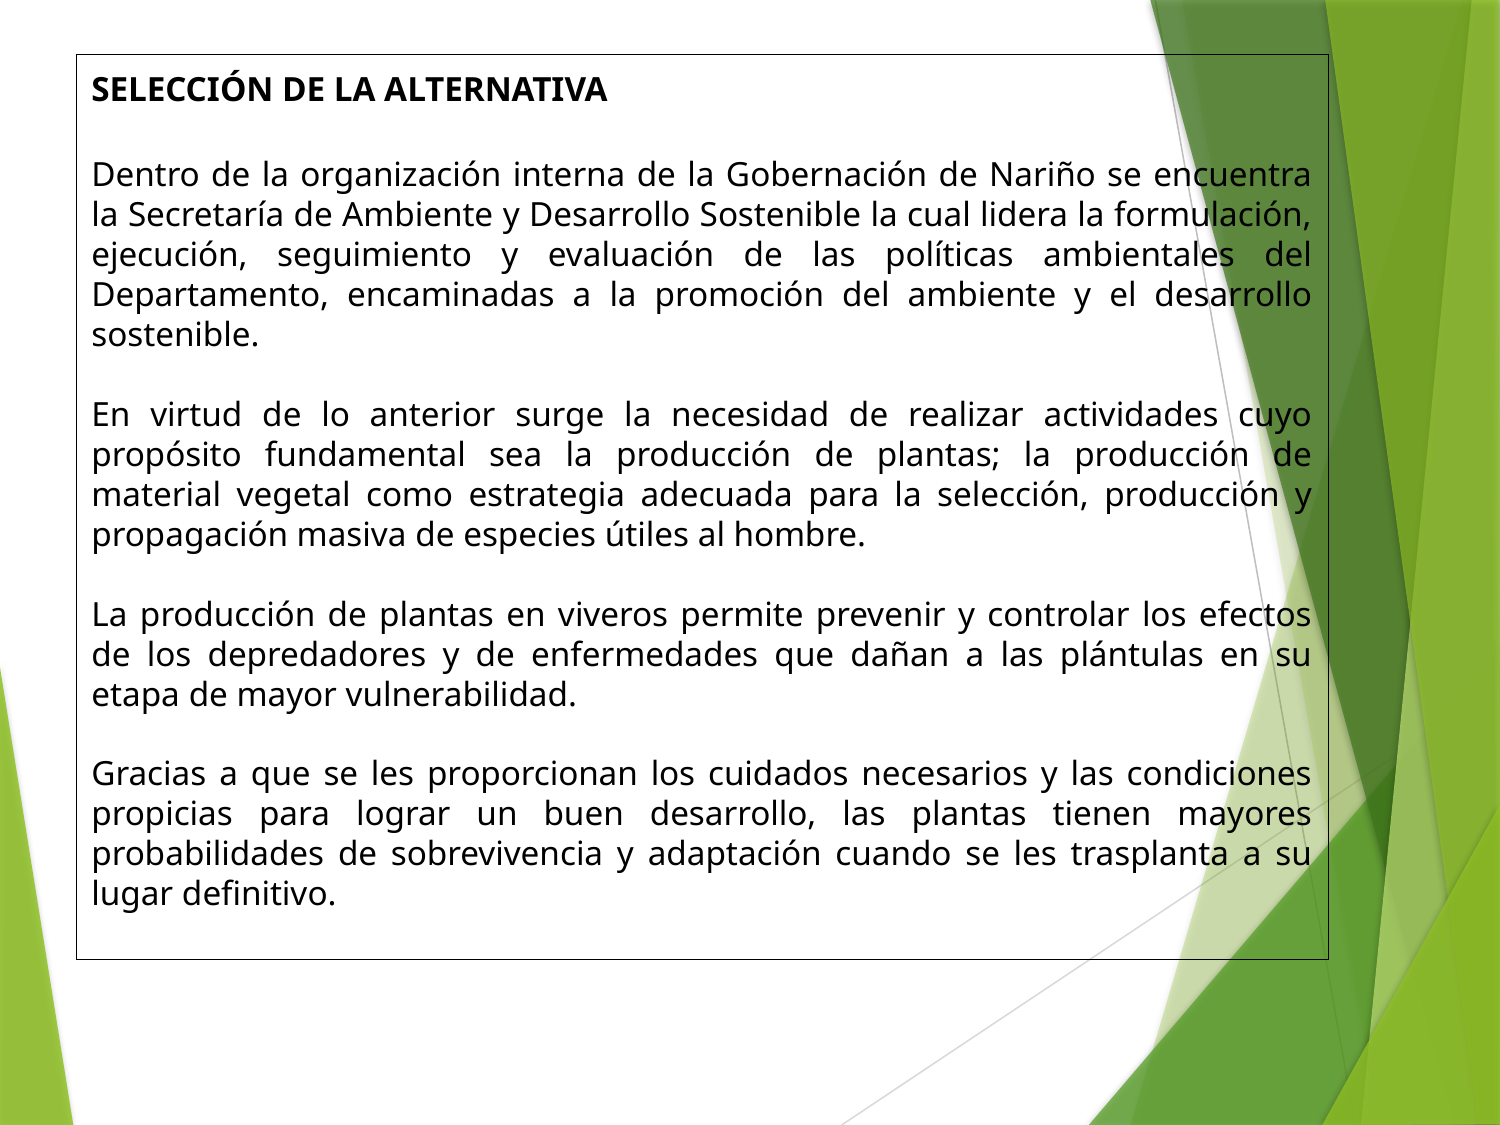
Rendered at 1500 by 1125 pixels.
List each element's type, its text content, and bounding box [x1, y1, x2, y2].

text_box SELECCIÓN DE LA ALTERNATIVA Dentro de la organización interna de la Gobernación de Nariño se encuentra la Secretaría de Ambiente y Desarrollo Sostenible la cual lidera la formulación, ejecución, seguimiento y evaluación de las políticas ambientales del Departamento, encaminadas a la promoción del ambiente y el desarrollo sostenible. En virtud de lo anterior surge la necesidad de realizar actividades cuyo propósito fundamental sea la producción de plantas; la producción de material vegetal como estrategia adecuada para la selección, producción y propagación masiva de especies útiles al hombre. La producción de plantas en viveros permite prevenir y controlar los efectos de los depredadores y de enfermedades que dañan a las plántulas en su etapa de mayor vulnerabilidad. Gracias a que se les proporcionan los cuidados necesarios y las condiciones propicias para lograr un buen desarrollo, las plantas tienen mayores probabilidades de sobrevivencia y adaptación cuando se les trasplanta a su lugar definitivo. [76, 54, 1329, 960]
